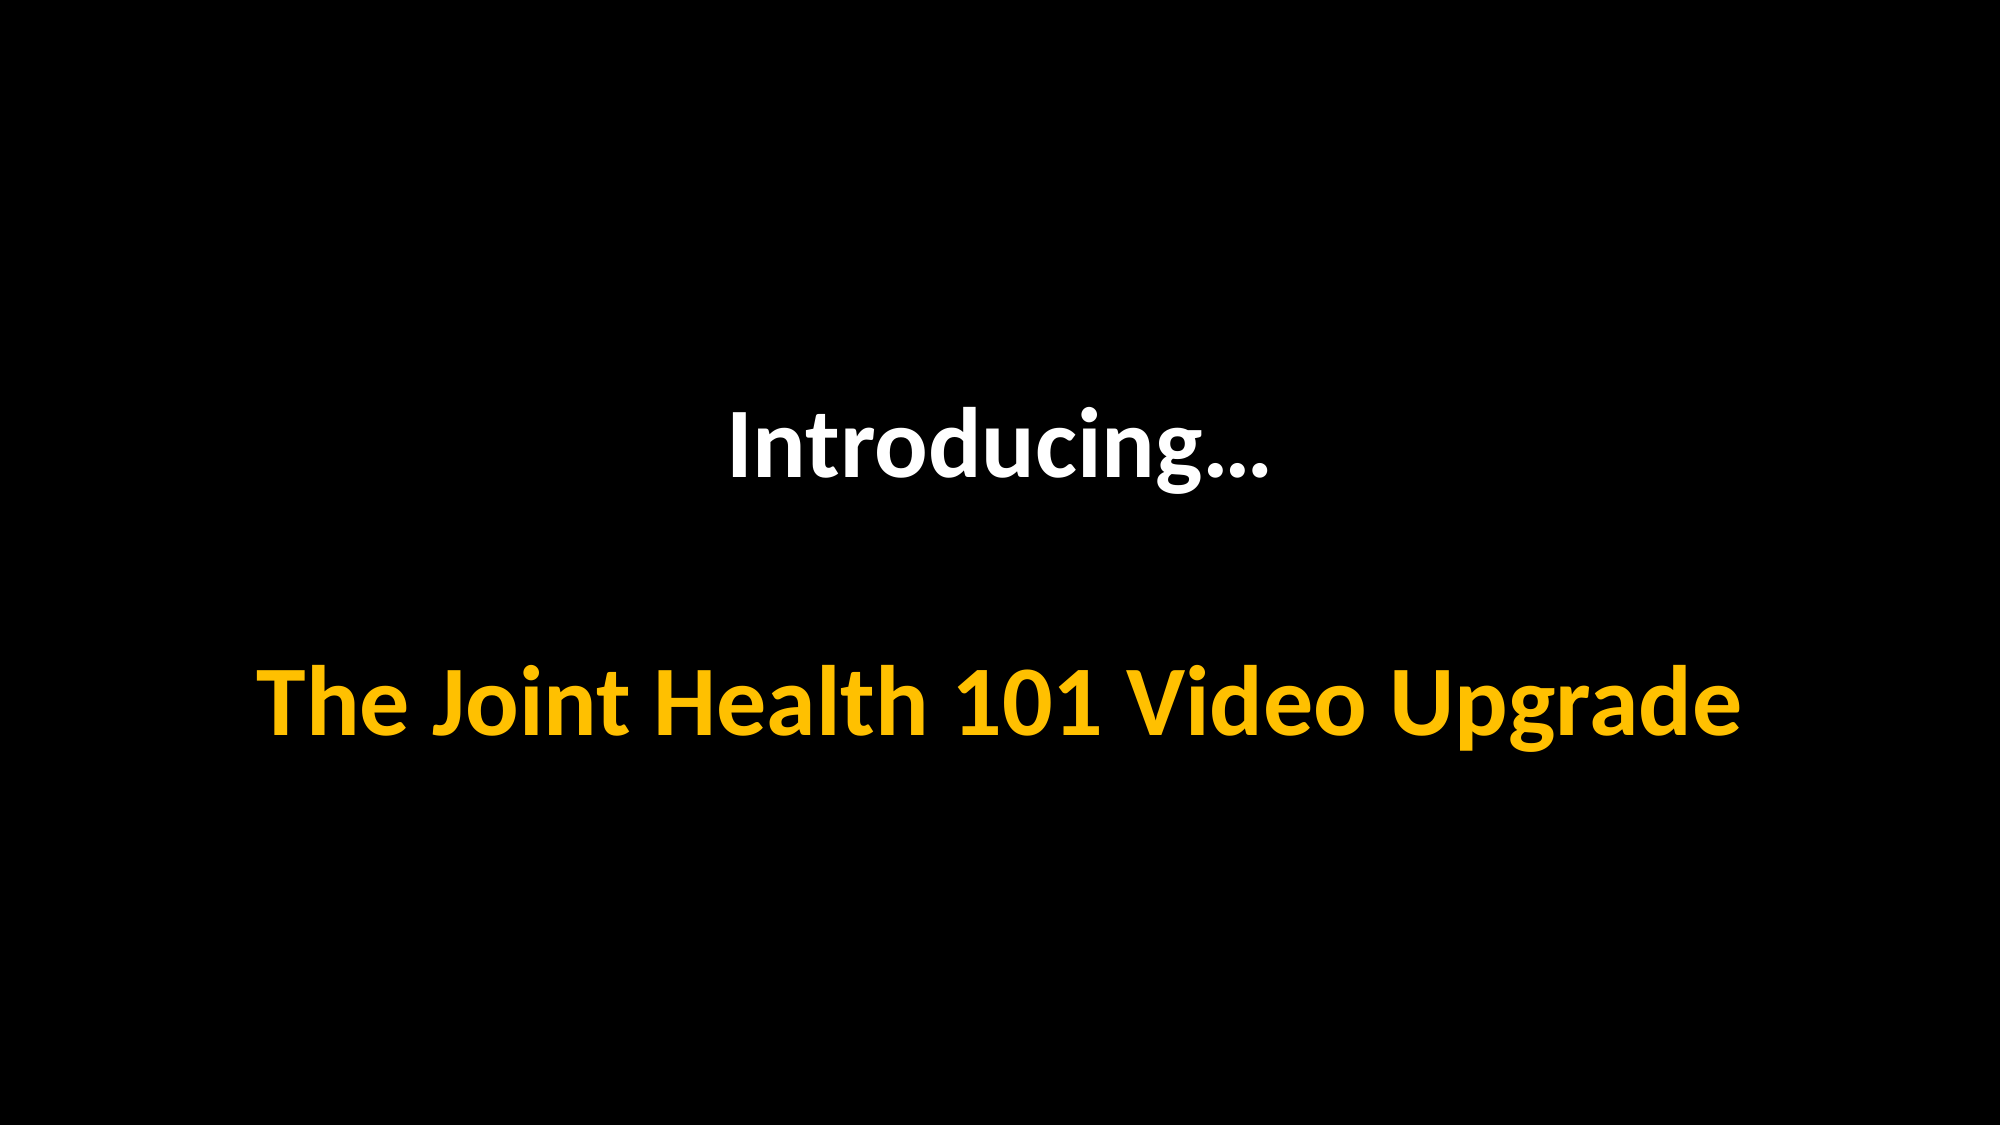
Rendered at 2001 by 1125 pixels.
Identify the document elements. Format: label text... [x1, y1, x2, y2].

list Introducing… The Joint Health 101 Video Upgrade [157, 383, 1844, 872]
